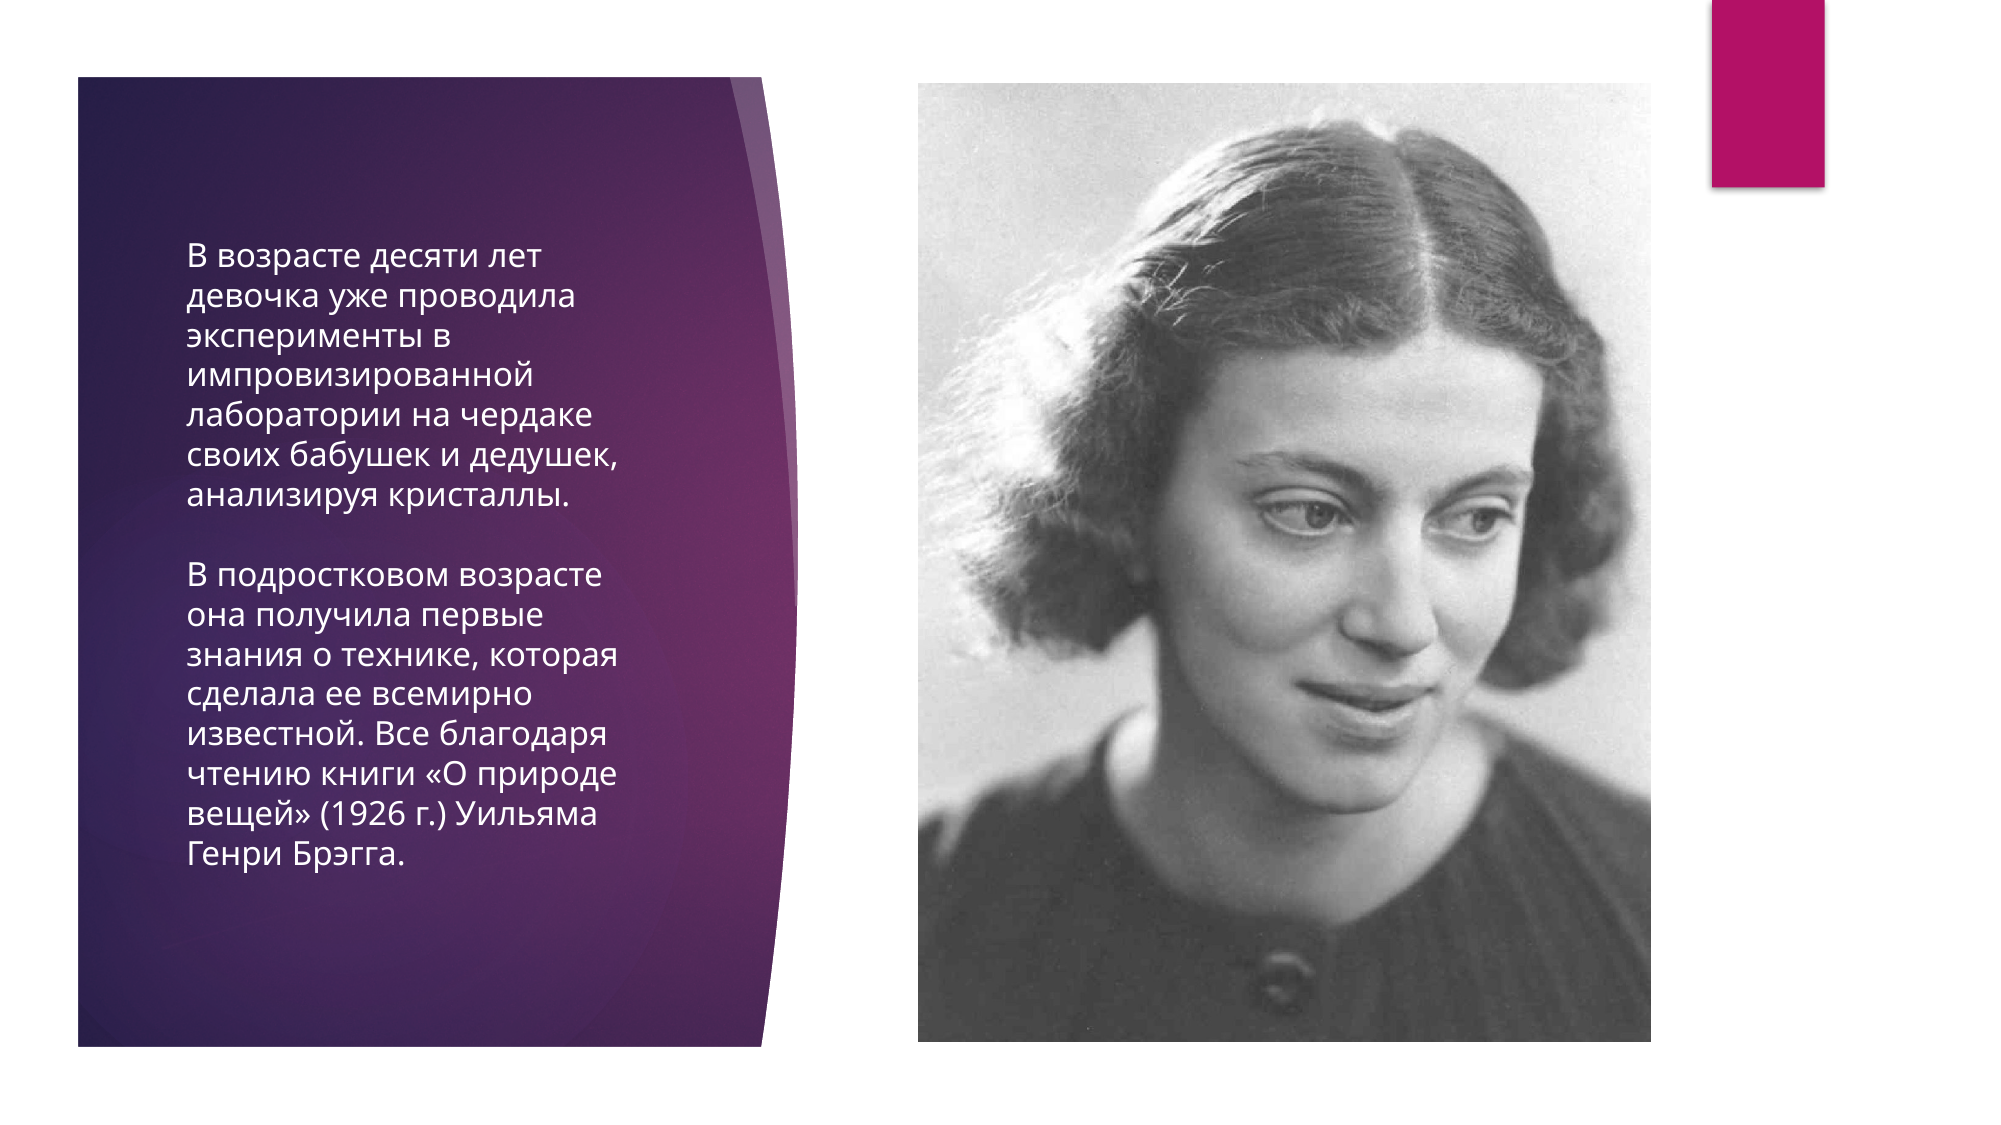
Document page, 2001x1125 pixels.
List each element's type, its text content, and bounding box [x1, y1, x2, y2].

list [918, 83, 1651, 1042]
list В возрасте десяти лет девочка уже проводила эксперименты в импровизированной лаборатории на чердаке своих бабушек и дедушек, анализируя кристаллы. В подростковом возрасте она получила первые знания о технике, которая сделала ее всемирно известной. Все благодаря чтению книги «О природе вещей» (1926 г.) Уильяма Генри Брэгга. [171, 226, 652, 1125]
